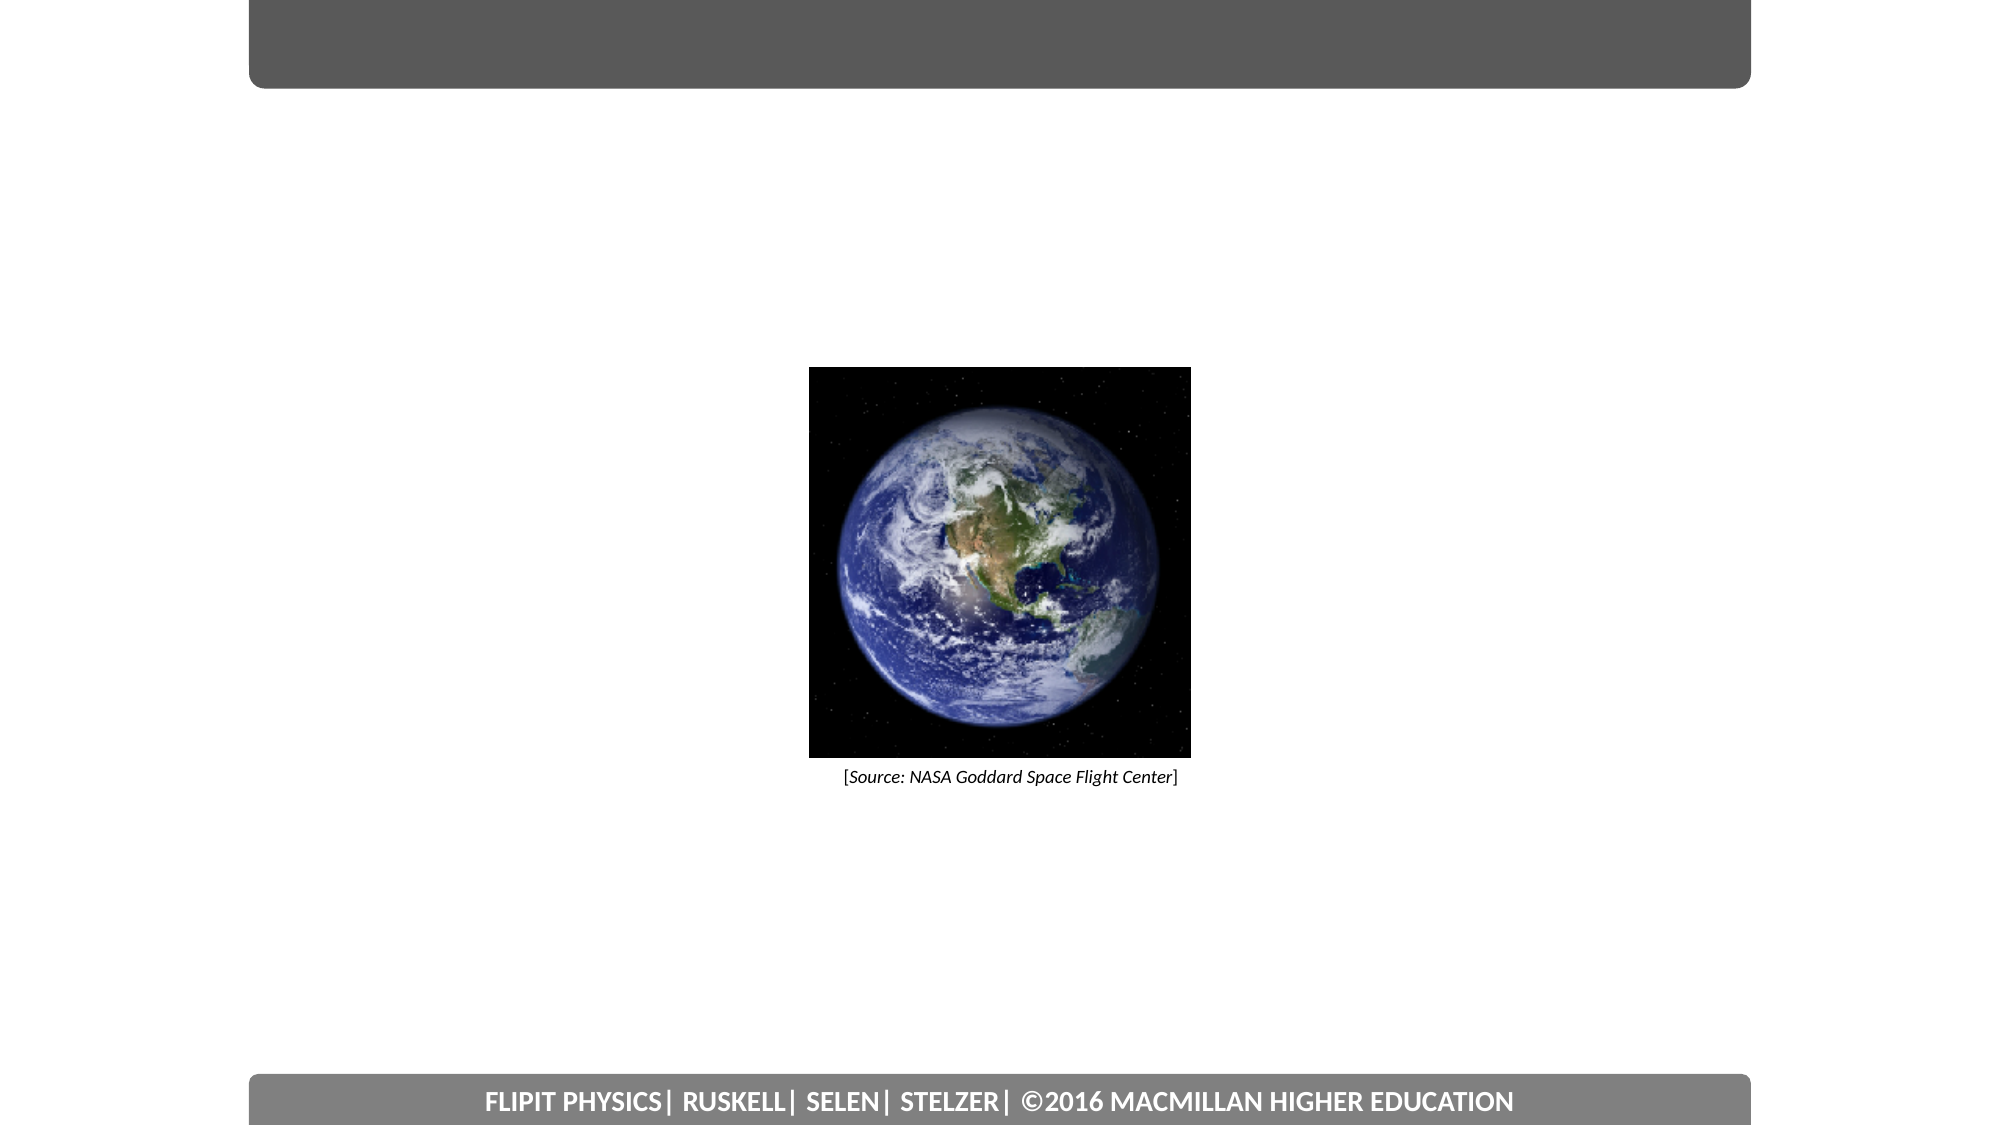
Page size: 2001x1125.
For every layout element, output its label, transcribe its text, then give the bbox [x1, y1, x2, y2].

text_box [Source: NASA Goddard Space Flight Center] [828, 757, 1210, 796]
text_box [248, 0, 1752, 89]
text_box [249, 1074, 1750, 1125]
picture [809, 367, 1191, 758]
